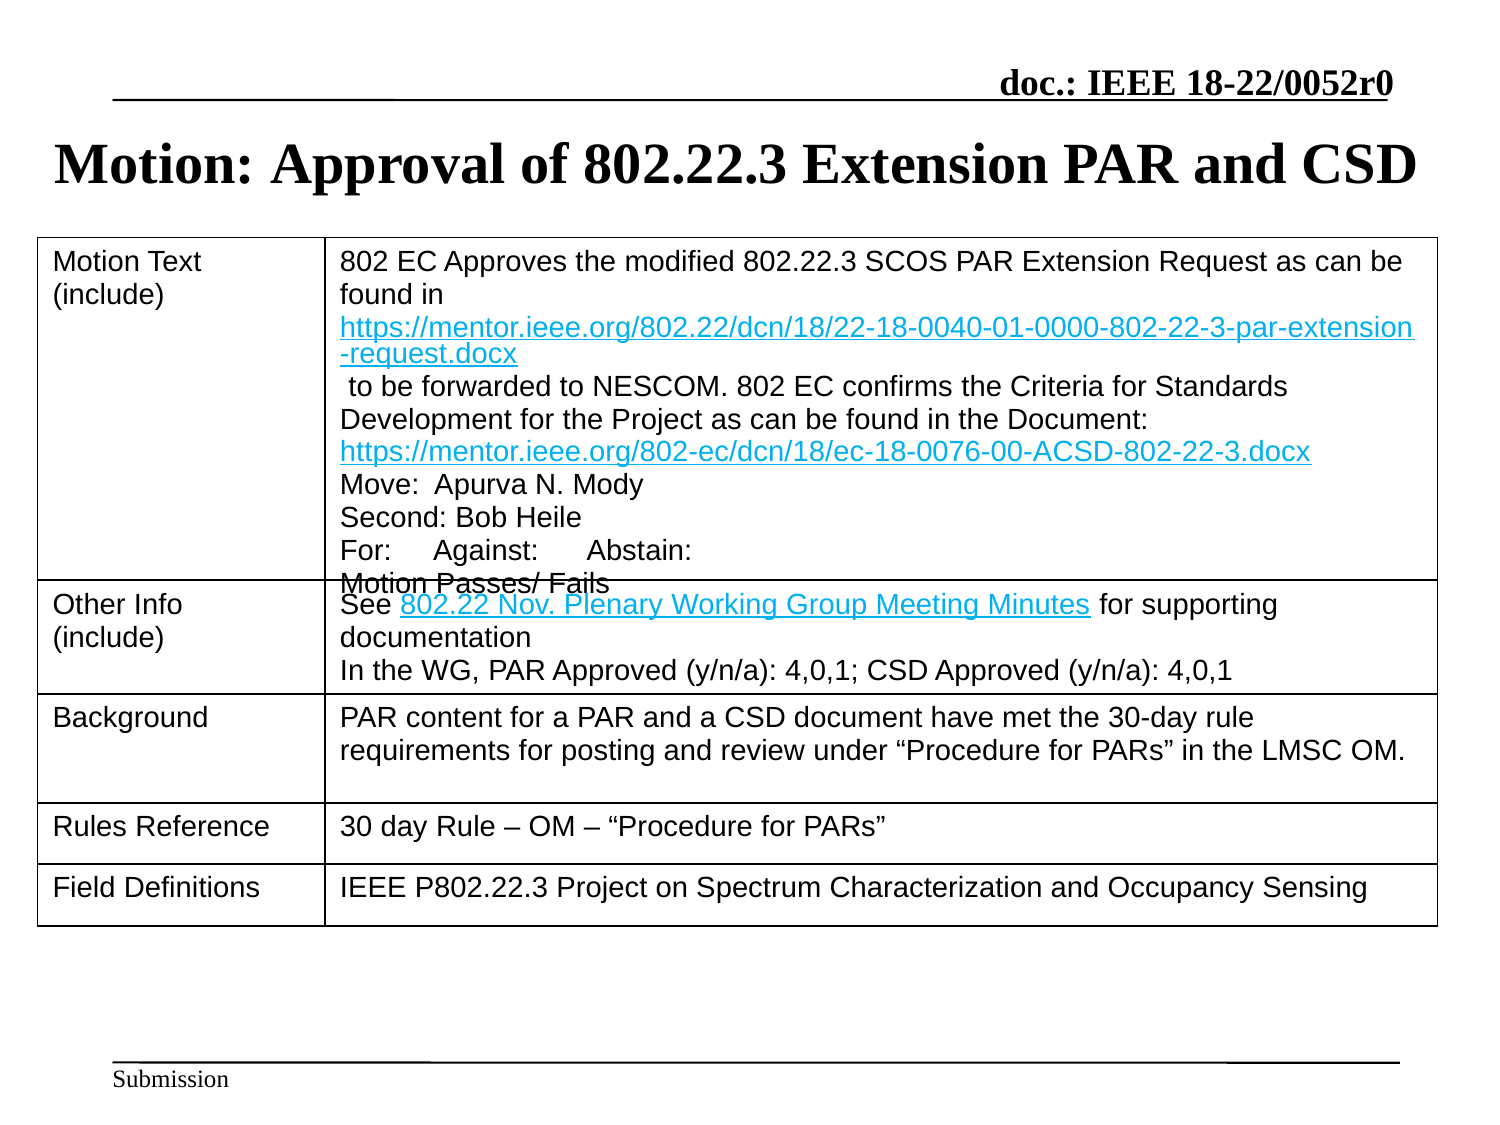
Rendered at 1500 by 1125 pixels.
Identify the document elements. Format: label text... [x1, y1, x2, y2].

table_cell Other Info (include) [38, 581, 324, 693]
table_cell PAR content for a PAR and a CSD document have met the 30-day rule requirements for posting and review under “Procedure for PARs” in the LMSC OM. [326, 695, 1437, 802]
title Motion: Approval of 802.22.3 Extension PAR and CSD [37, 94, 1451, 226]
table_cell Background [38, 695, 324, 802]
table_cell 30 day Rule – OM – “Procedure for PARs” [326, 804, 1437, 863]
table_cell IEEE P802.22.3 Project on Spectrum Characterization and Occupancy Sensing [326, 865, 1437, 925]
table_cell Rules Reference [38, 804, 324, 863]
table_cell See 802.22 Nov. Plenary Working Group Meeting Minutes for supporting documentation In the WG, PAR Approved (y/n/a): 4,0,1; CSD Approved (y/n/a): 4,0,1 [326, 581, 1437, 693]
table_header Motion Text (include) [38, 238, 324, 579]
table_cell Field Definitions [38, 865, 324, 925]
table_header 802 EC Approves the modified 802.22.3 SCOS PAR Extension Request as can be found in https://mentor.ieee.org/802.22/dcn/18/22-18-0040-01-0000-802-22-3-par-extension-request.docx to be forwarded to NESCOM. 802 EC confirms the Criteria for Standards Development for the Project as can be found in the Document: https://mentor.ieee.org/802-ec/dcn/18/ec-18-0076-00-ACSD-802-22-3.docx Move: Apurva N. Mody Second: Bob Heile For: Against: Abstain: Motion Passes/ Fails [326, 238, 1437, 579]
